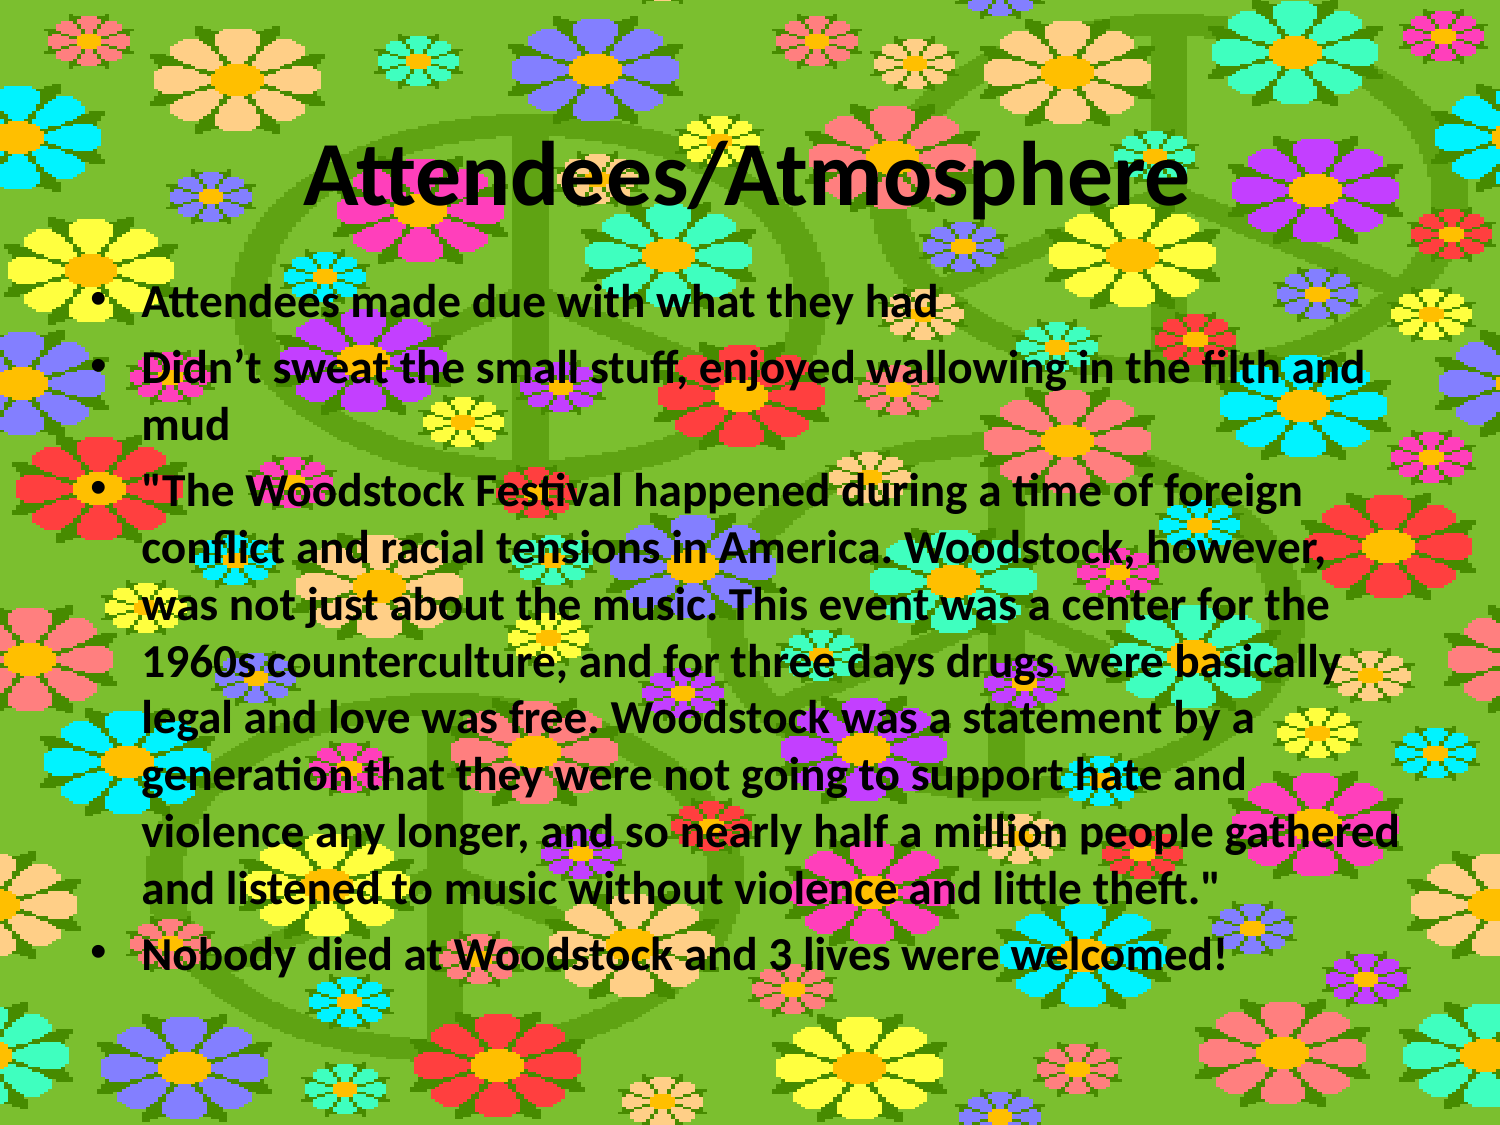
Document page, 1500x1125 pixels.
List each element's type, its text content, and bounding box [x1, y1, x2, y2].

picture [0, 0, 1500, 1125]
title Attendees/Atmosphere [62, 75, 1413, 263]
list Attendees made due with what they had Didn’t sweat the small stuff, enjoyed wallowing in the filth and mud "The Woodstock Festival happened during a time of foreign conflict and racial tensions in America. Woodstock, however, was not just about the music. This event was a center for the 1960s counterculture, and for three days drugs were basically legal and love was free. Woodstock was a statement by a generation that they were not going to support hate and violence any longer, and so nearly half a million people gathered and listened to music without violence and little theft." Nobody died at Woodstock and 3 lives were welcomed! [75, 262, 1425, 1005]
